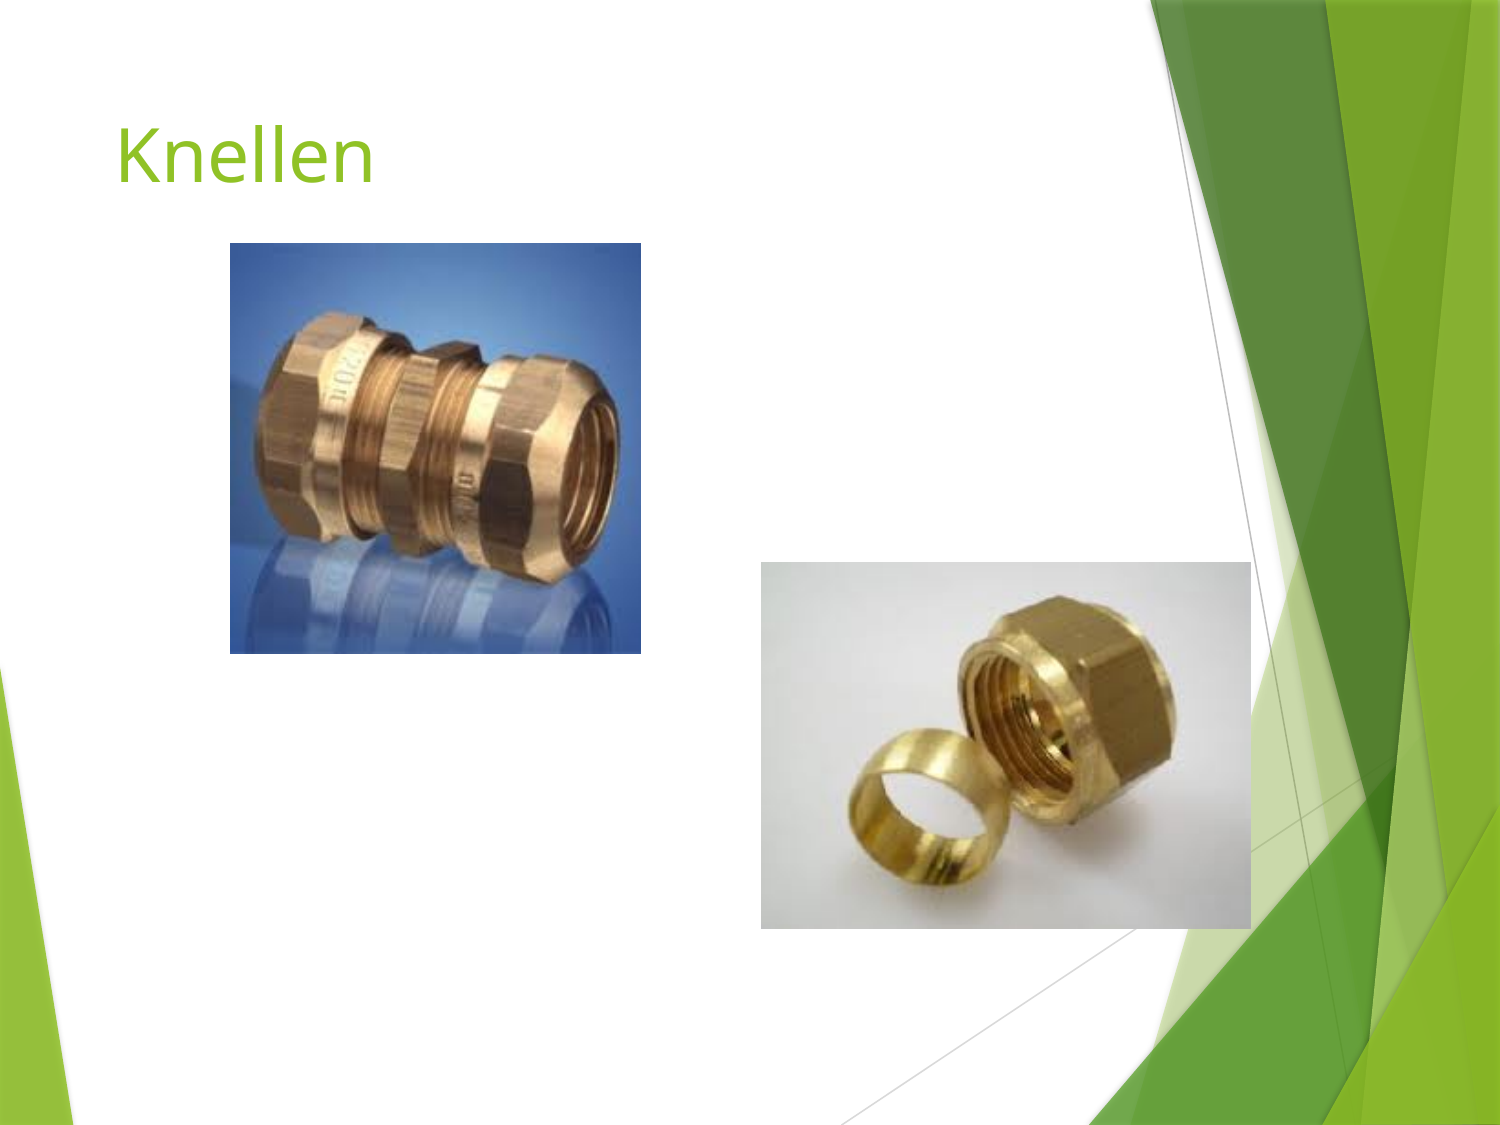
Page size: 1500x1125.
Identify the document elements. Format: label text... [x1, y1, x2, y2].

title Knellen [99, 99, 1142, 317]
picture [761, 561, 1252, 930]
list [229, 242, 642, 655]
